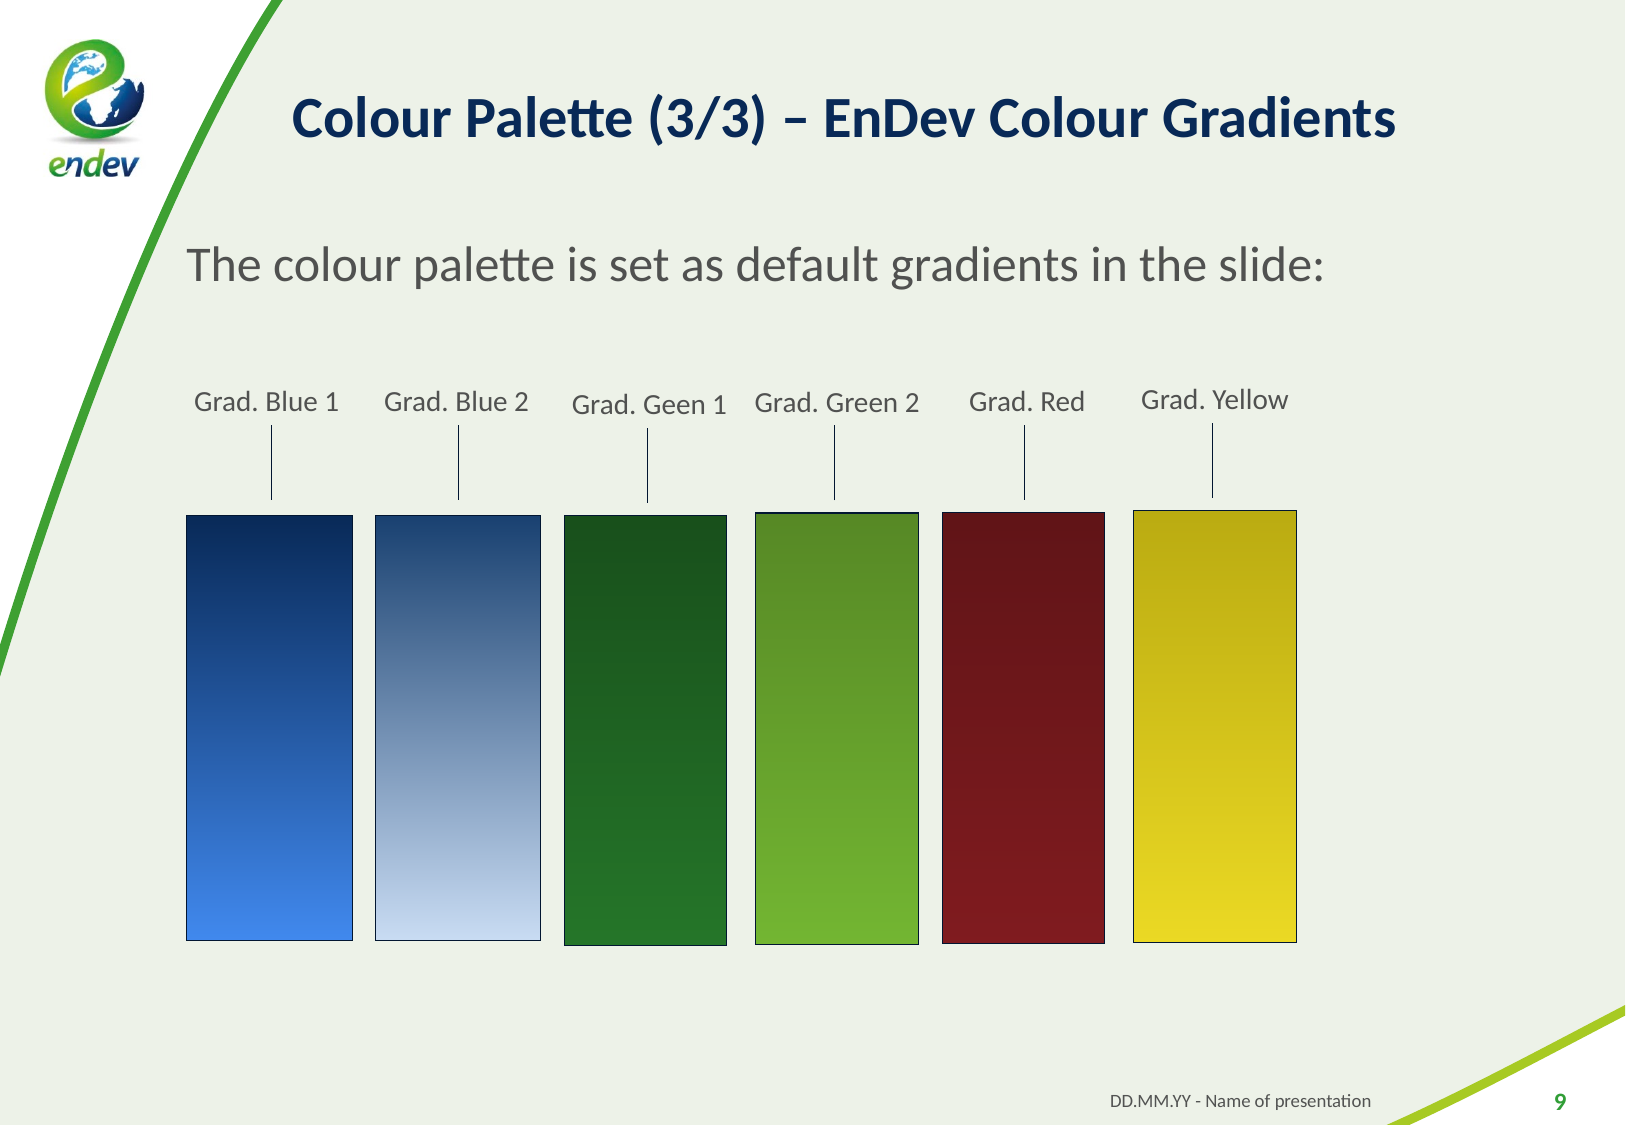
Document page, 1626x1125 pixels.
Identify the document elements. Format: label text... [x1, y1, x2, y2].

text_box Grad. Yellow [1133, 385, 1297, 423]
title Colour Palette (3/3) – EnDev Colour Gradients [292, 7, 1557, 158]
text_box Grad. Blue 2 [375, 387, 538, 425]
text_box Grad. Geen 1 [568, 390, 731, 428]
text_box [942, 512, 1105, 944]
list The colour palette is set as default gradients in the slide: [186, 231, 1545, 1075]
text_box [564, 515, 727, 946]
text_box [755, 513, 919, 945]
slide_number 9 [1516, 1074, 1604, 1125]
footer DD.MM.YY - Name of presentation [871, 1074, 1387, 1125]
text_box Grad. Blue 1 [188, 387, 352, 425]
text_box [1133, 510, 1297, 943]
text_box Grad. Red [946, 387, 1109, 425]
text_box Grad. Green 2 [755, 387, 919, 426]
picture [32, 39, 157, 177]
text_box [186, 515, 353, 941]
text_box [375, 515, 541, 941]
